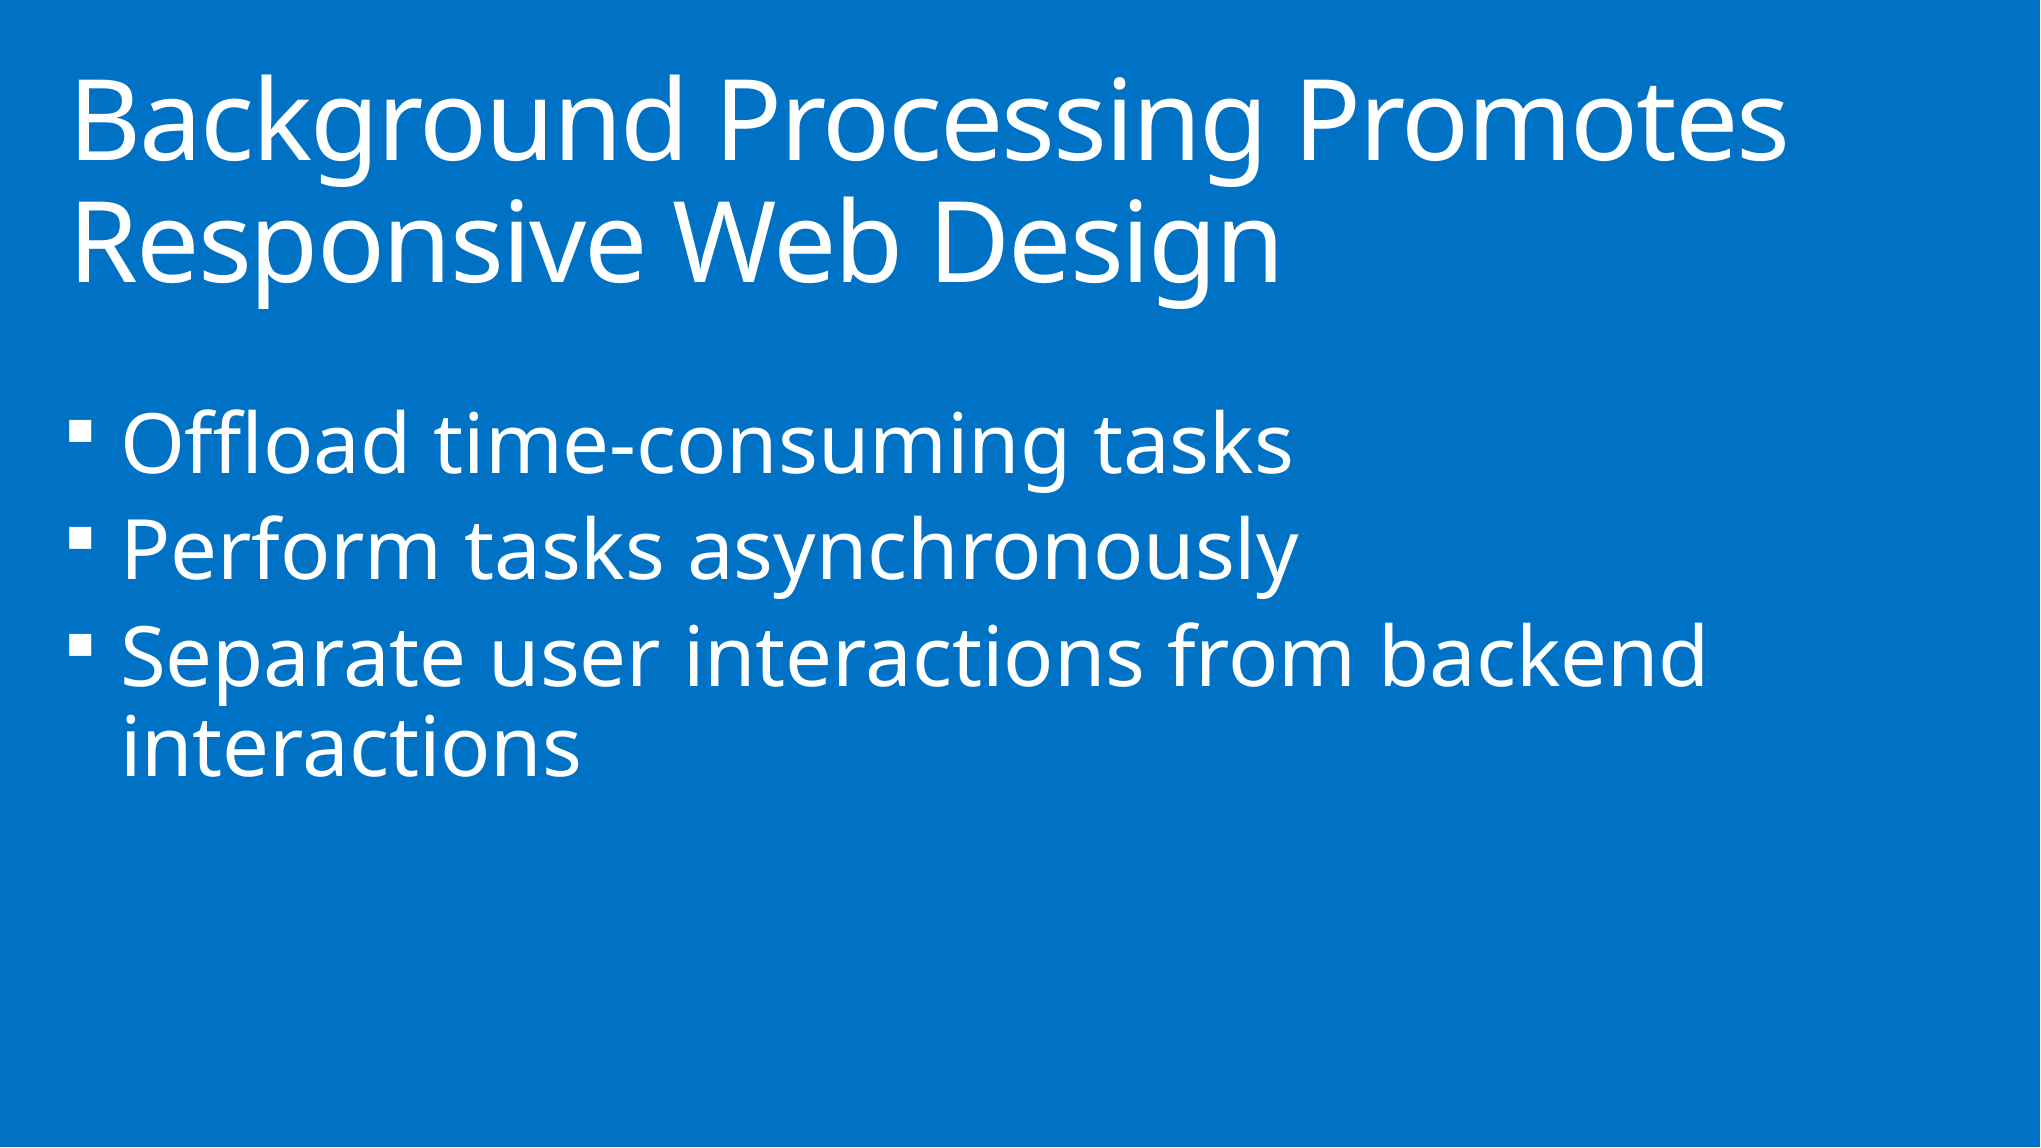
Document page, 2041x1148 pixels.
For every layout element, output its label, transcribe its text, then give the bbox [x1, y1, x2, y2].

title Background Processing Promotes Responsive Web Design [45, 48, 1996, 324]
list Offload time-consuming tasks Perform tasks asynchronously Separate user interactions from backend interactions [39, 386, 1990, 730]
